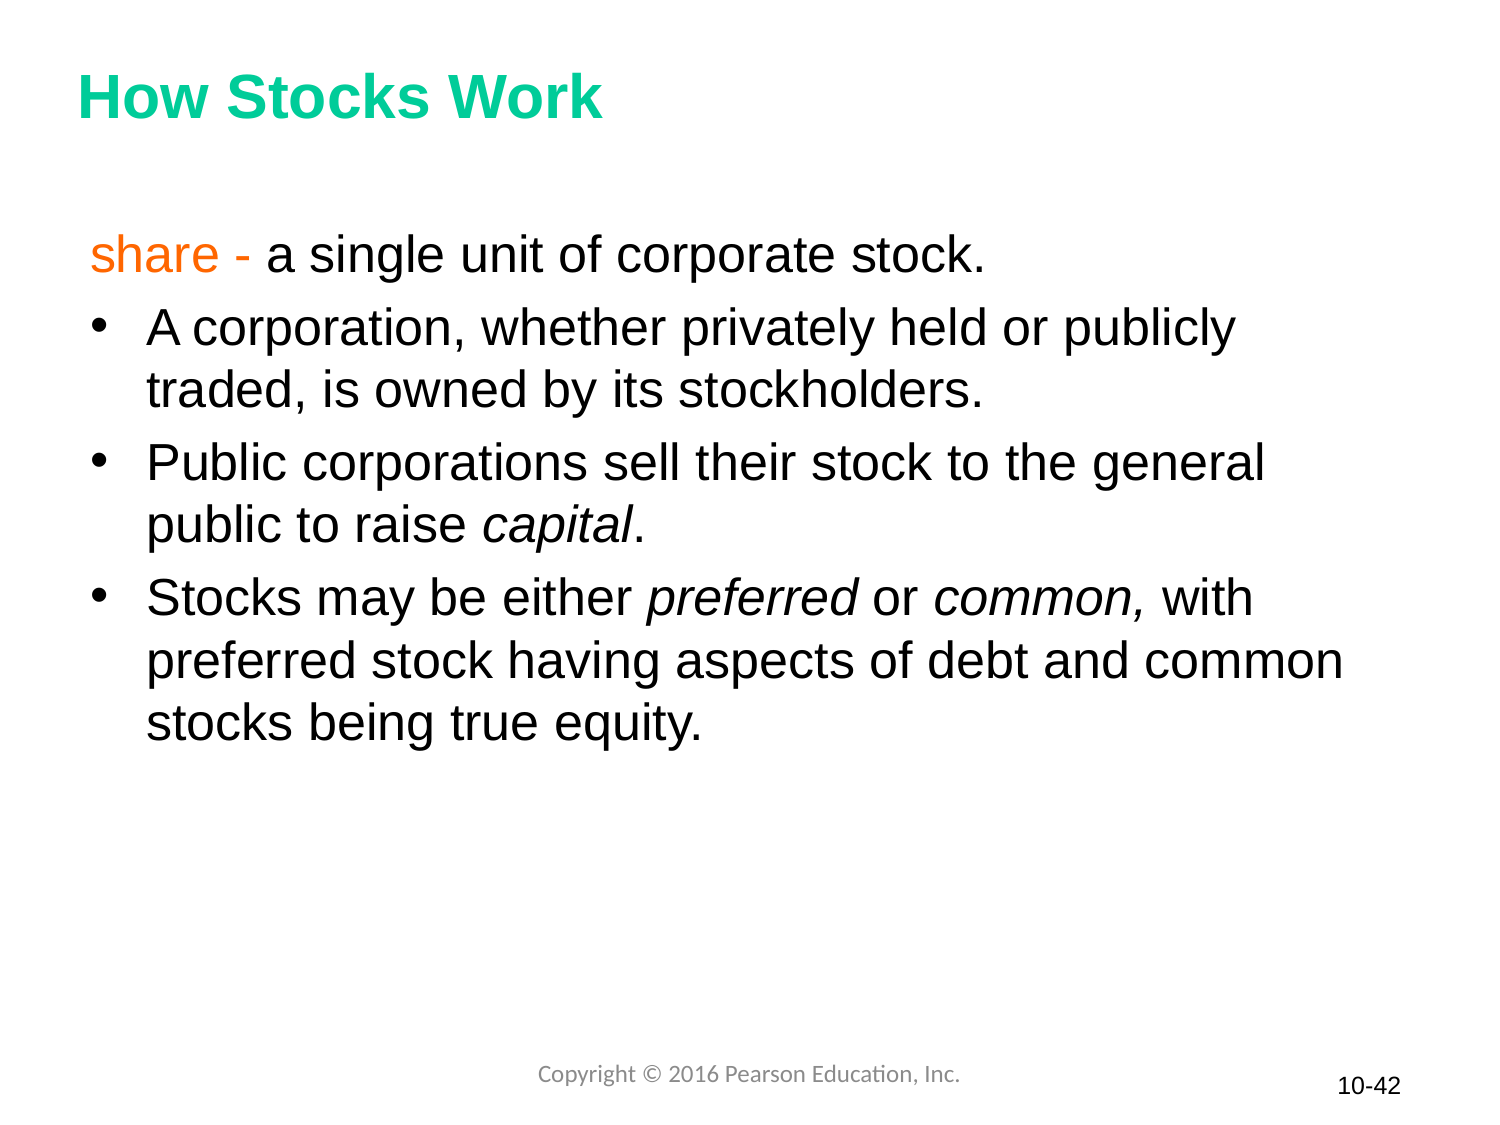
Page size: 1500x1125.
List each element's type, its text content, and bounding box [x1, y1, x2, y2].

title How Stocks Work [62, 0, 1413, 188]
list share - a single unit of corporate stock. A corporation, whether privately held or publicly traded, is owned by its stockholders. Public corporations sell their stock to the general public to raise capital. Stocks may be either preferred or common, with preferred stock having aspects of debt and common stocks being true equity. [75, 212, 1425, 955]
footer Copyright © 2016 Pearson Education, Inc. [512, 1042, 988, 1103]
